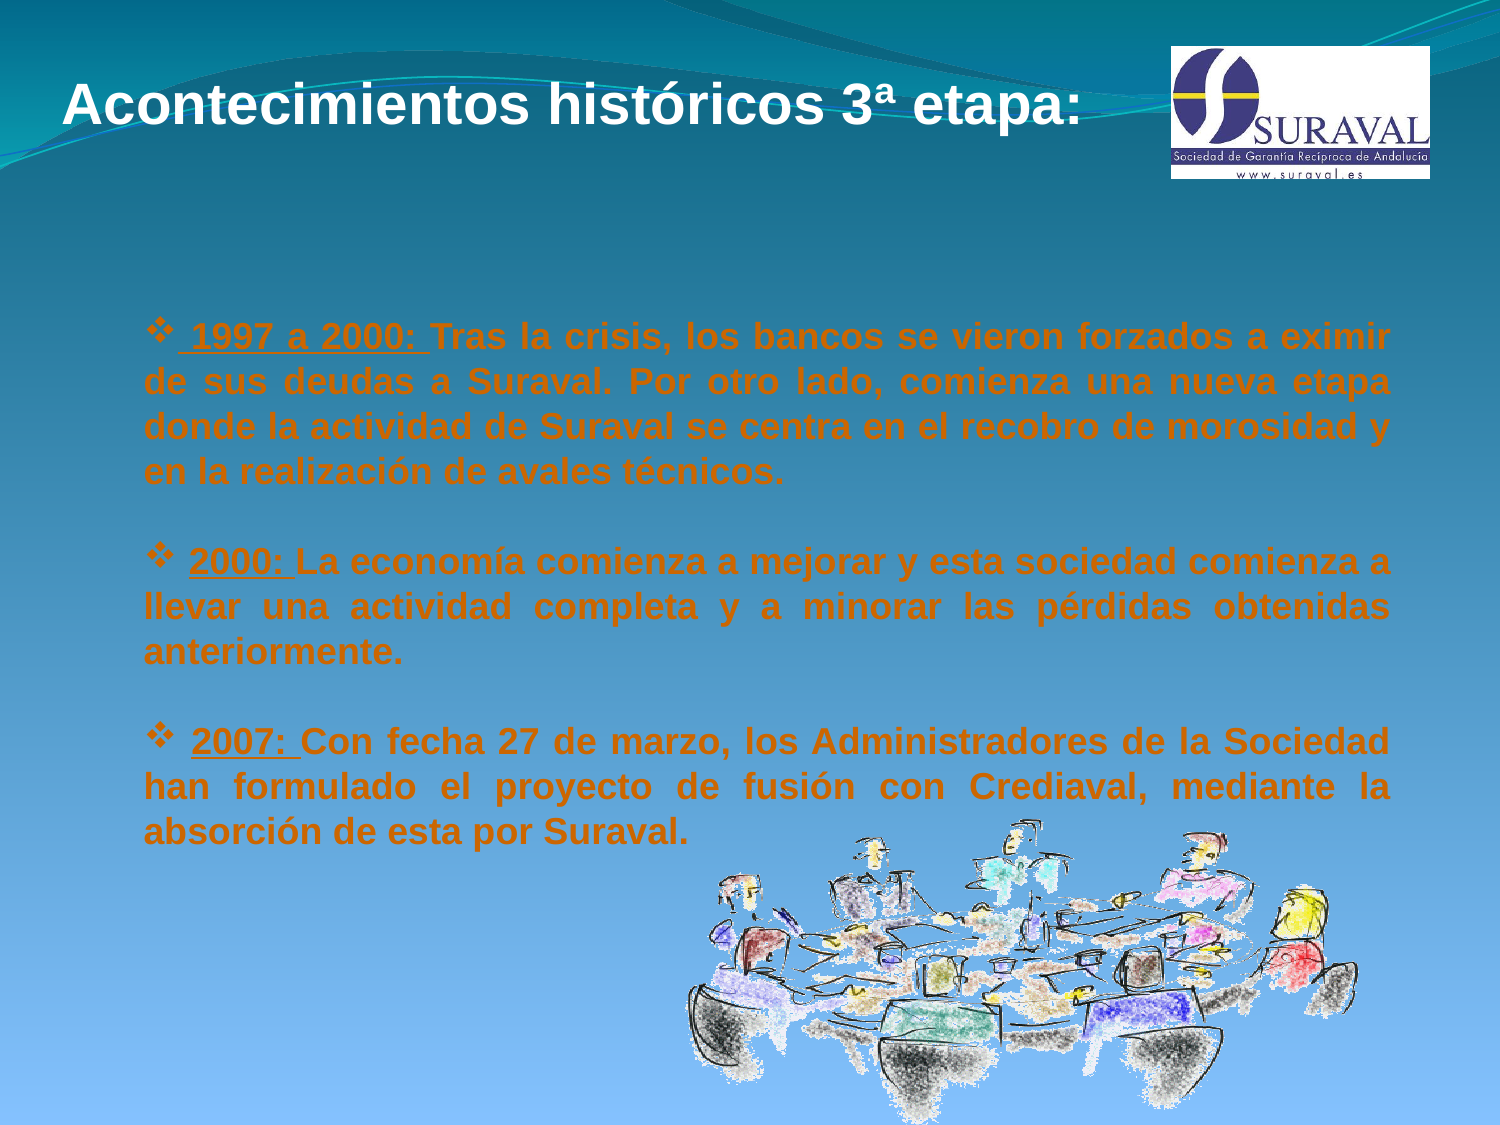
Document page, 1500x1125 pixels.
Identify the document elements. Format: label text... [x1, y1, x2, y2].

text_box 10,8% [613, 809, 620, 860]
text_box 1997 a 2000: Tras la crisis, los bancos se vieron forzados a eximir de sus deudas a Suraval. Por otro lado, comienza una nueva etapa donde la actividad de Suraval se centra en el recobro de morosidad y en la realización de avales técnicos. 2000: La economía comienza a mejorar y esta sociedad comienza a llevar una actividad completa y a minorar las pérdidas obtenidas anteriormente. 2007: Con fecha 27 de marzo, los Administradores de la Sociedad han formulado el proyecto de fusión con Crediaval, mediante la absorción de esta por Suraval. [128, 304, 1407, 860]
picture [620, 808, 1402, 1125]
text_box Acontecimientos históricos 3ª etapa: [46, 58, 1125, 144]
picture [1171, 46, 1430, 180]
text_box 10,8% [1402, 810, 1407, 860]
